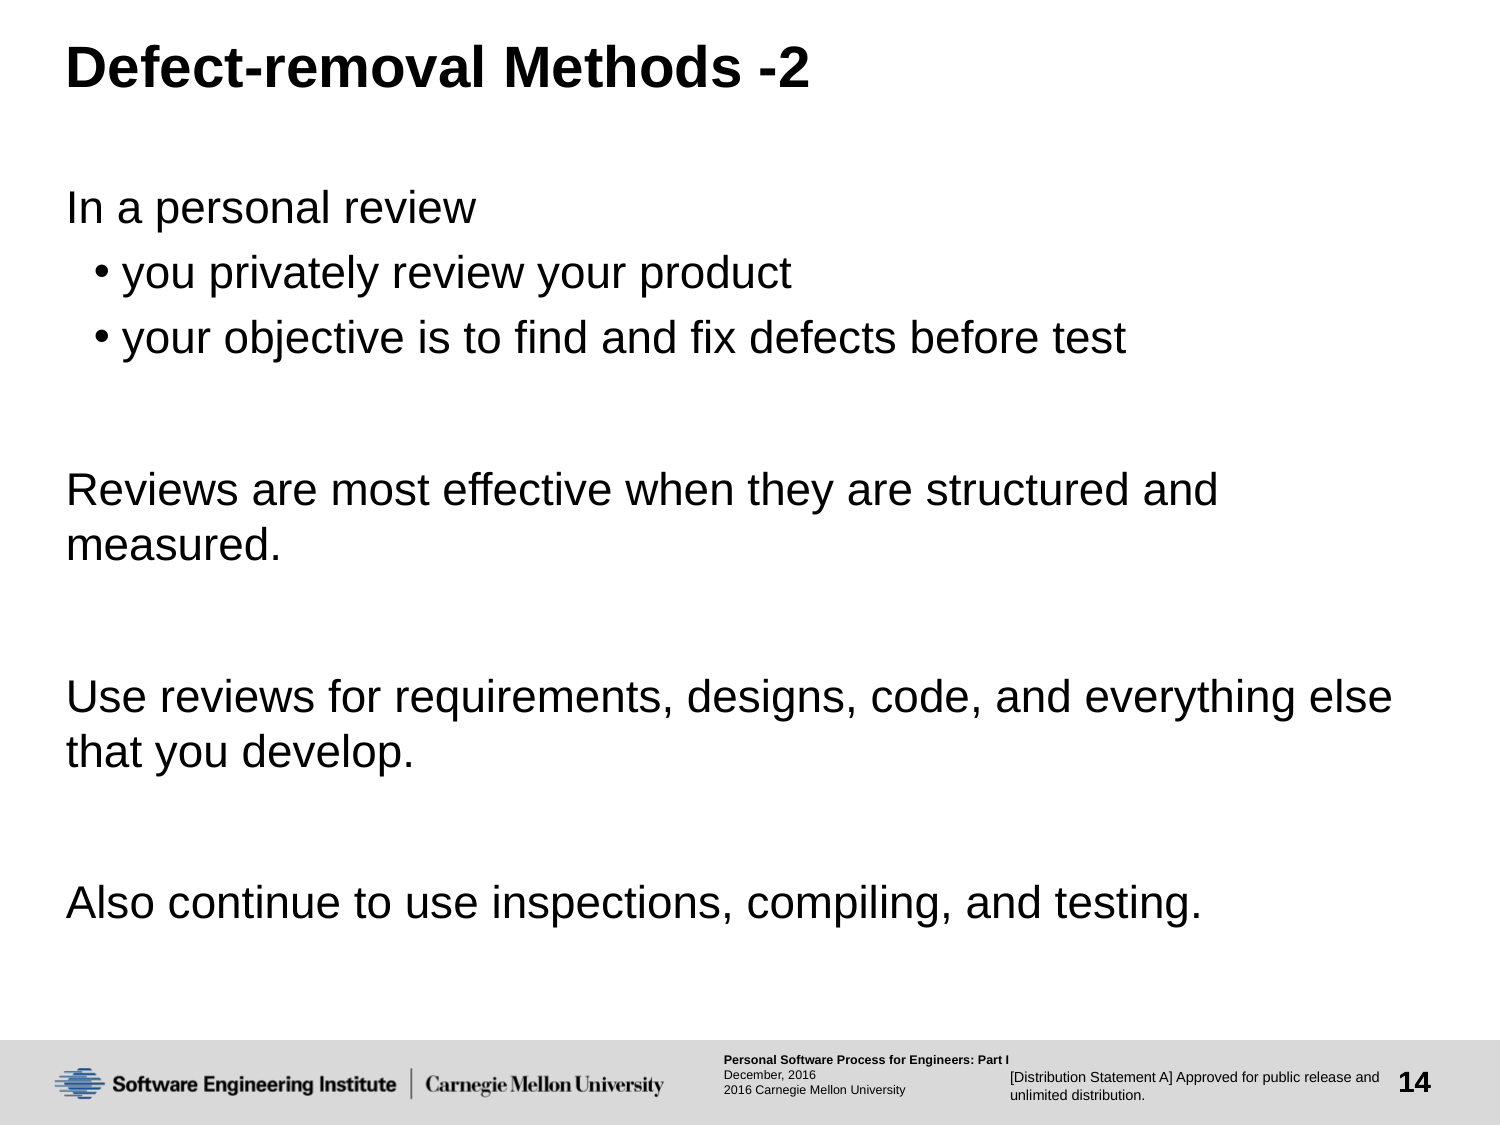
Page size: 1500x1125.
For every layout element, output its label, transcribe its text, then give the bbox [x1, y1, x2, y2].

title Defect-removal Methods -2 [65, 37, 1313, 148]
list In a personal review you privately review your product your objective is to find and fix defects before test Reviews are most effective when they are structured and measured. Use reviews for requirements, designs, code, and everything else that you develop. Also continue to use inspections, compiling, and testing. [65, 177, 1431, 1000]
picture [46, 1061, 673, 1104]
